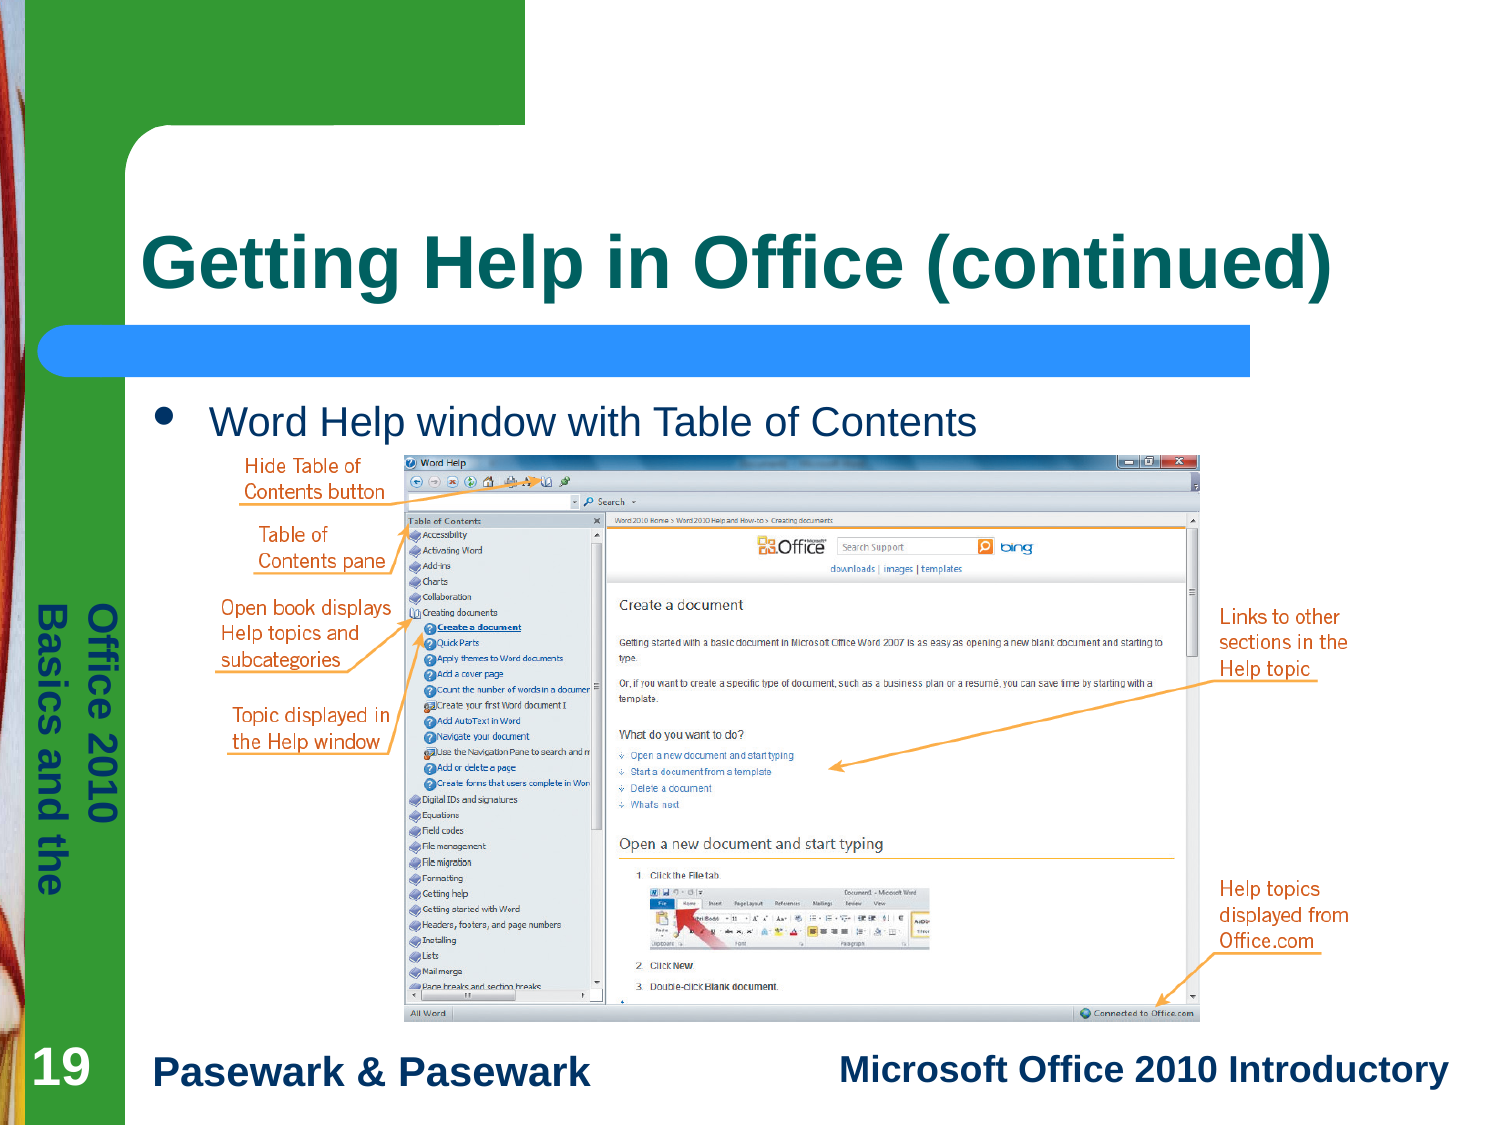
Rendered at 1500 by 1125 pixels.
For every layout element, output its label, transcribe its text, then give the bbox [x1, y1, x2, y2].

list Word Help window with Table of Contents [137, 387, 1400, 999]
title Getting Help in Office (continued) [124, 124, 1426, 313]
picture [0, 0, 25, 1125]
picture [212, 449, 1351, 1025]
slide_number 19 [13, 1023, 111, 1105]
